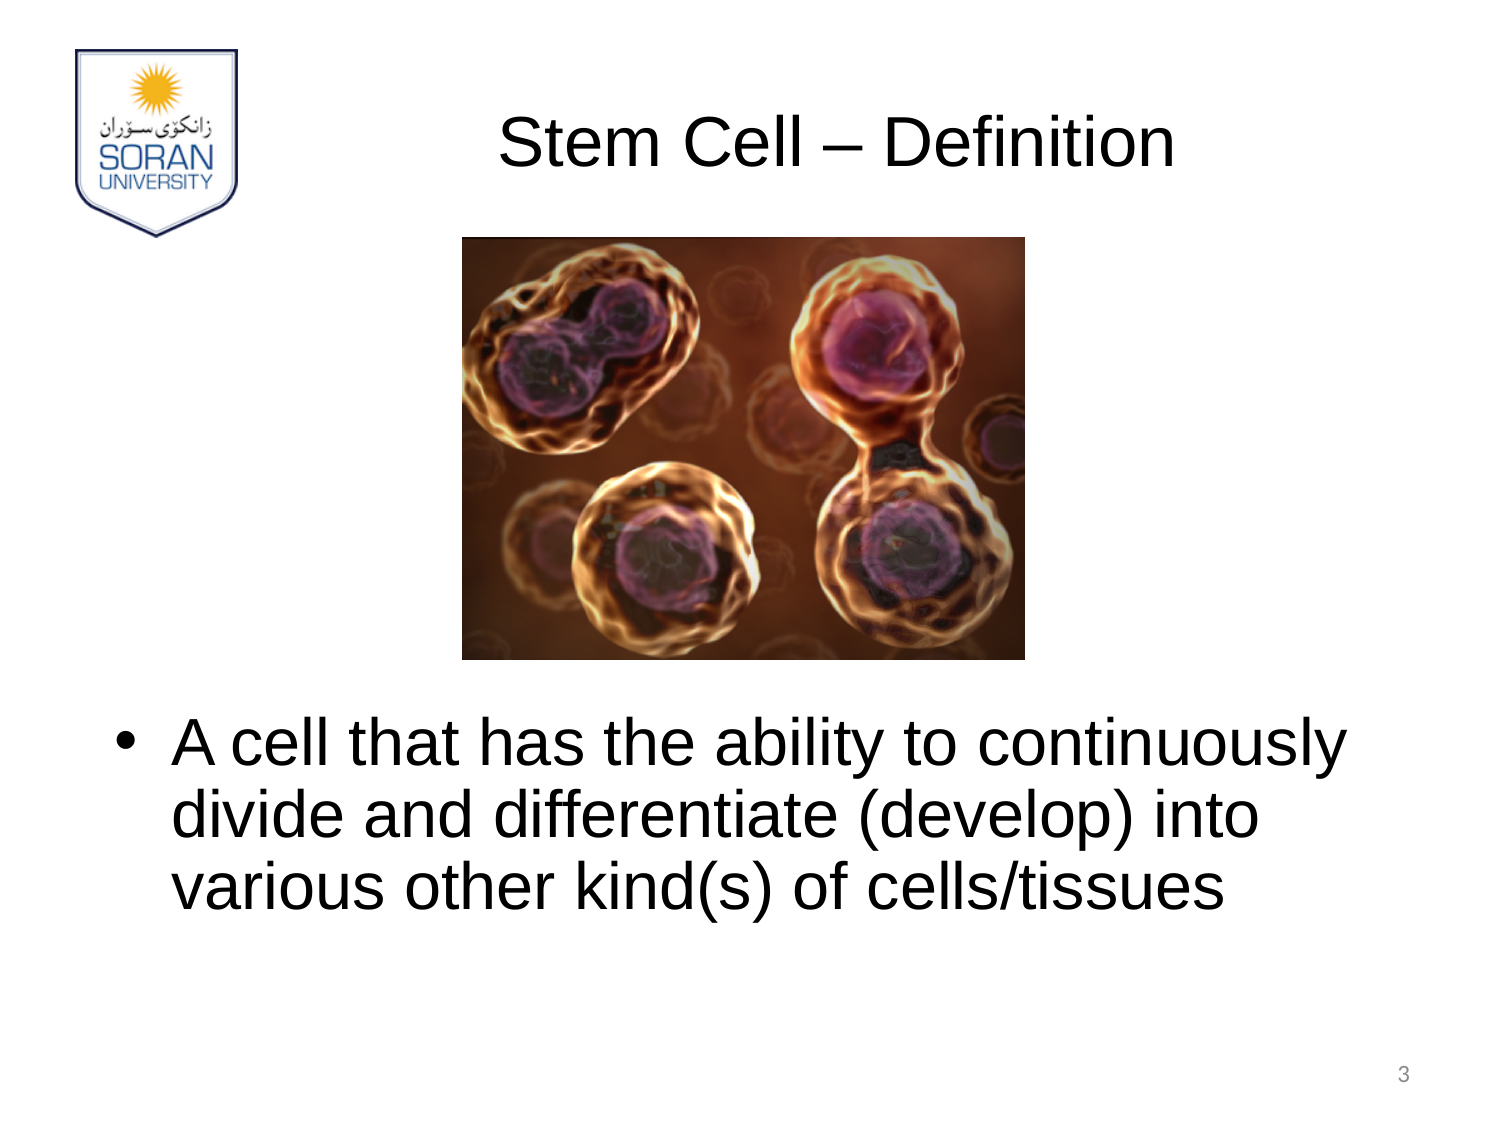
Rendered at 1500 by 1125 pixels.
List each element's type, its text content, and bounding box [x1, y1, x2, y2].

title Stem Cell – Definition [200, 87, 1475, 189]
picture [462, 237, 1026, 660]
picture [75, 49, 238, 238]
slide_number 3 [1074, 1042, 1425, 1103]
list A cell that has the ability to continuously divide and differentiate (develop) into various other kind(s) of cells/tissues [99, 699, 1500, 1088]
